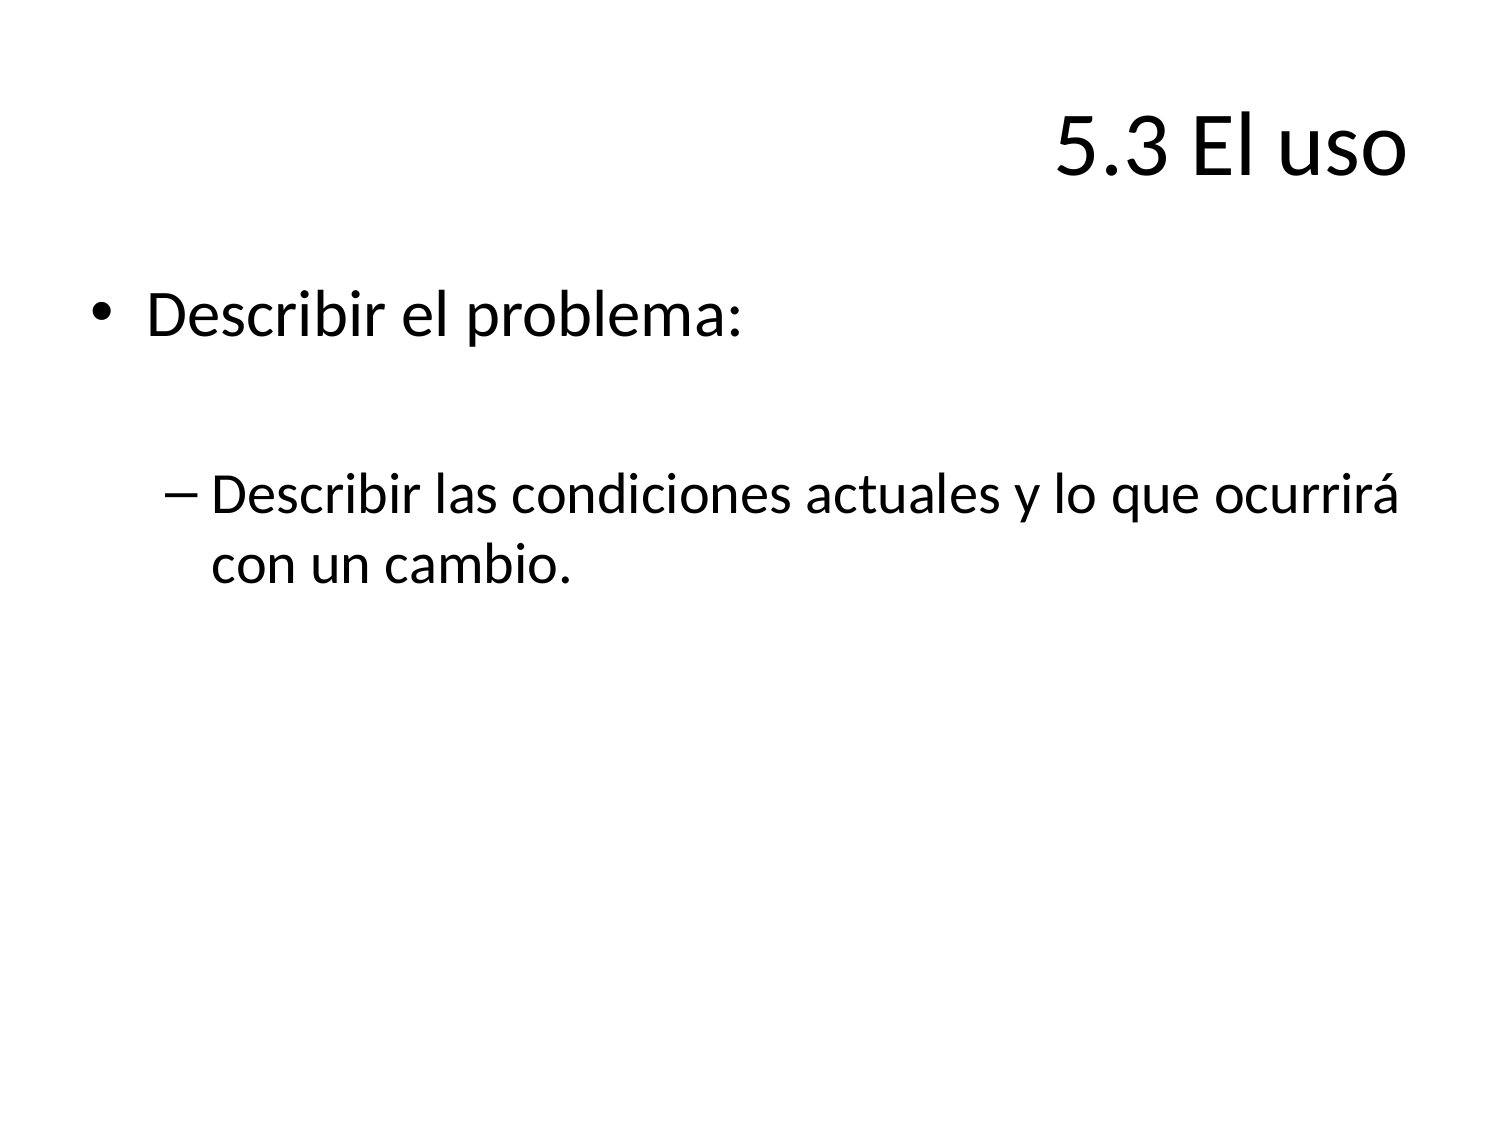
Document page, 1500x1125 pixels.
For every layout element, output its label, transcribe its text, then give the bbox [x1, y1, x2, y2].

title 5.3 El uso [75, 45, 1425, 233]
list Describir el problema: Describir las condiciones actuales y lo que ocurrirá con un cambio. [75, 262, 1425, 1005]
